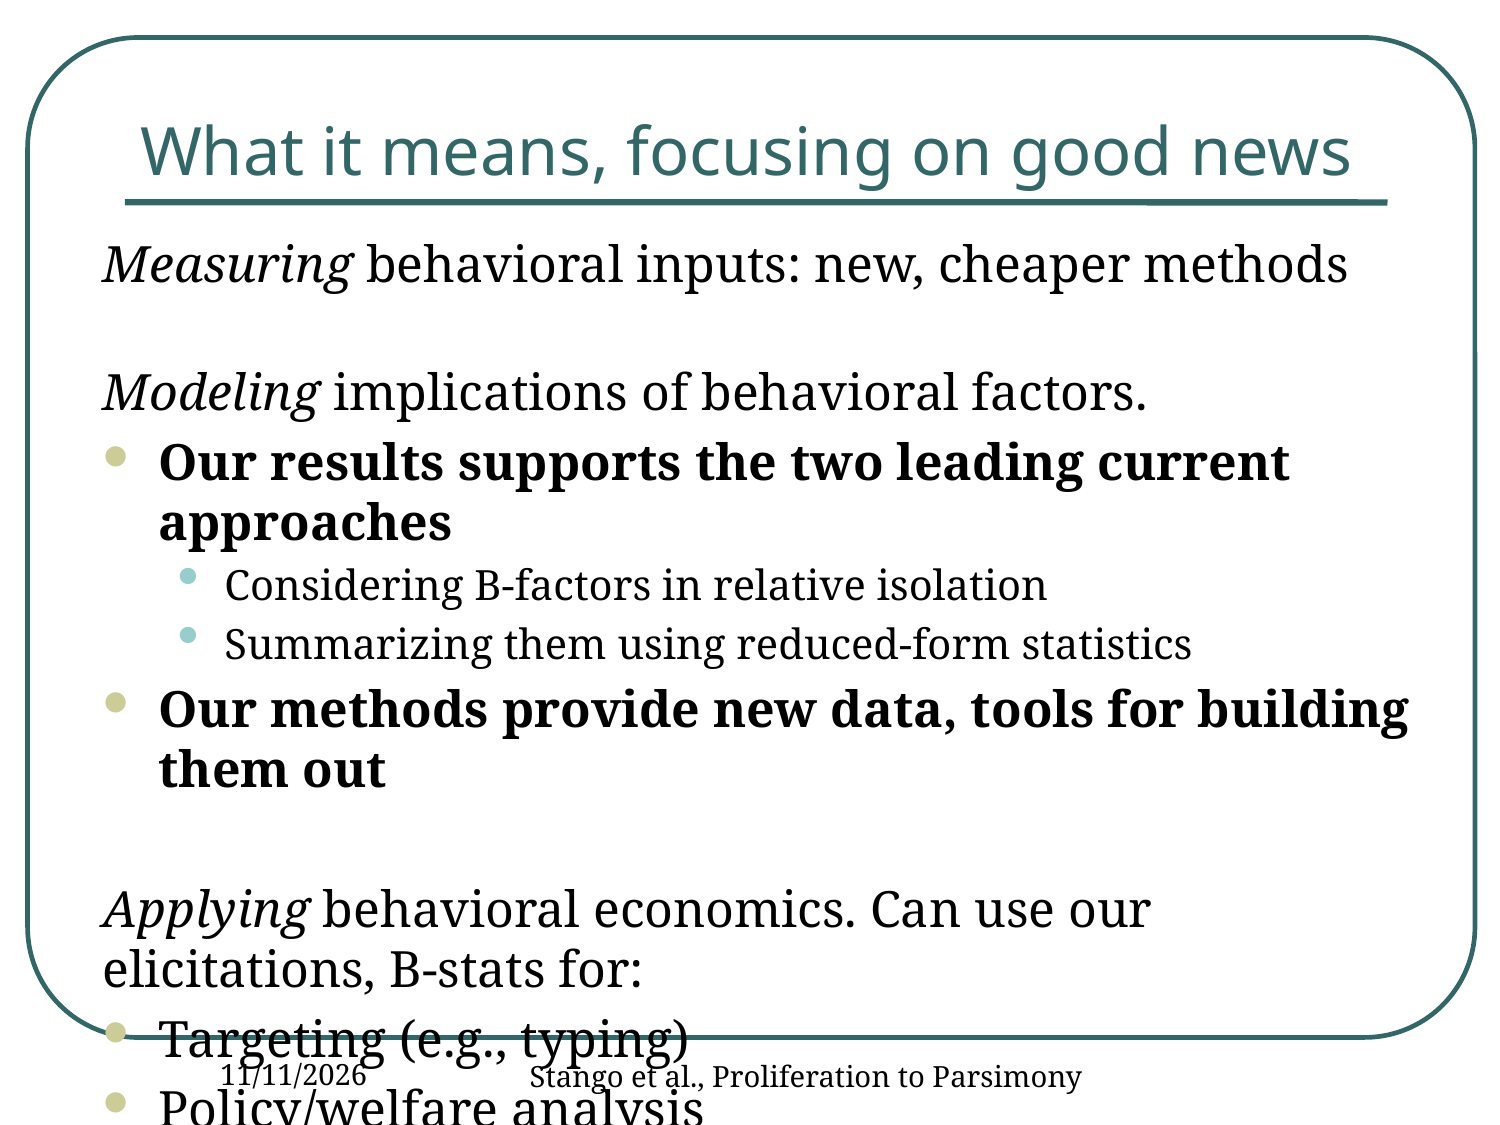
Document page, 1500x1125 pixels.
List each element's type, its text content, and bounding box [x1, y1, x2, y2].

footer Stango et al., Proliferation to Parsimony [512, 1050, 1101, 1125]
list Measuring behavioral inputs: new, cheaper methods Modeling implications of behavioral factors. Our results supports the two leading current approaches Considering B-factors in relative isolation Summarizing them using reduced-form statistics Our methods provide new data, tools for building them out Applying behavioral economics. Can use our elicitations, B-stats for: Targeting (e.g., typing) Policy/welfare analysis [87, 224, 1438, 1024]
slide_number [124, 1048, 463, 1124]
title What it means, focusing on good news [124, 48, 1388, 197]
